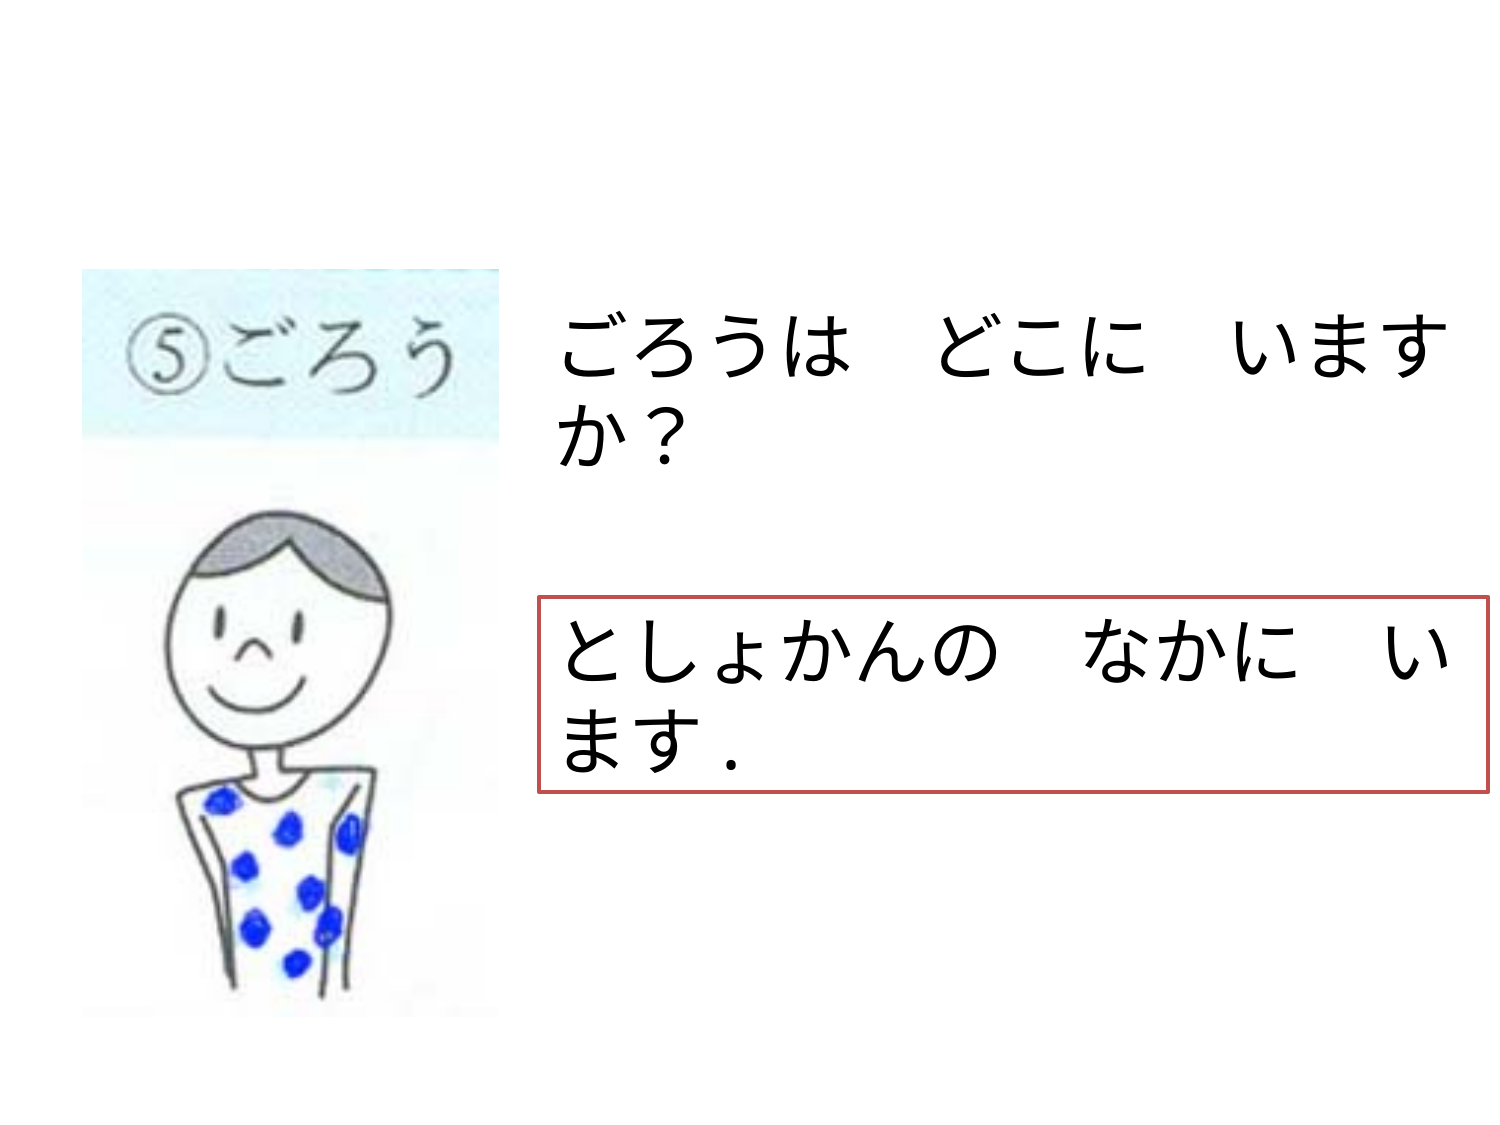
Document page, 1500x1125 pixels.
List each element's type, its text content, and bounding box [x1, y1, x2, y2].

text_box としょかんの なかに います. [537, 595, 1490, 794]
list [81, 269, 499, 1017]
text_box ごろうは どこに いますか？ [538, 292, 1489, 488]
